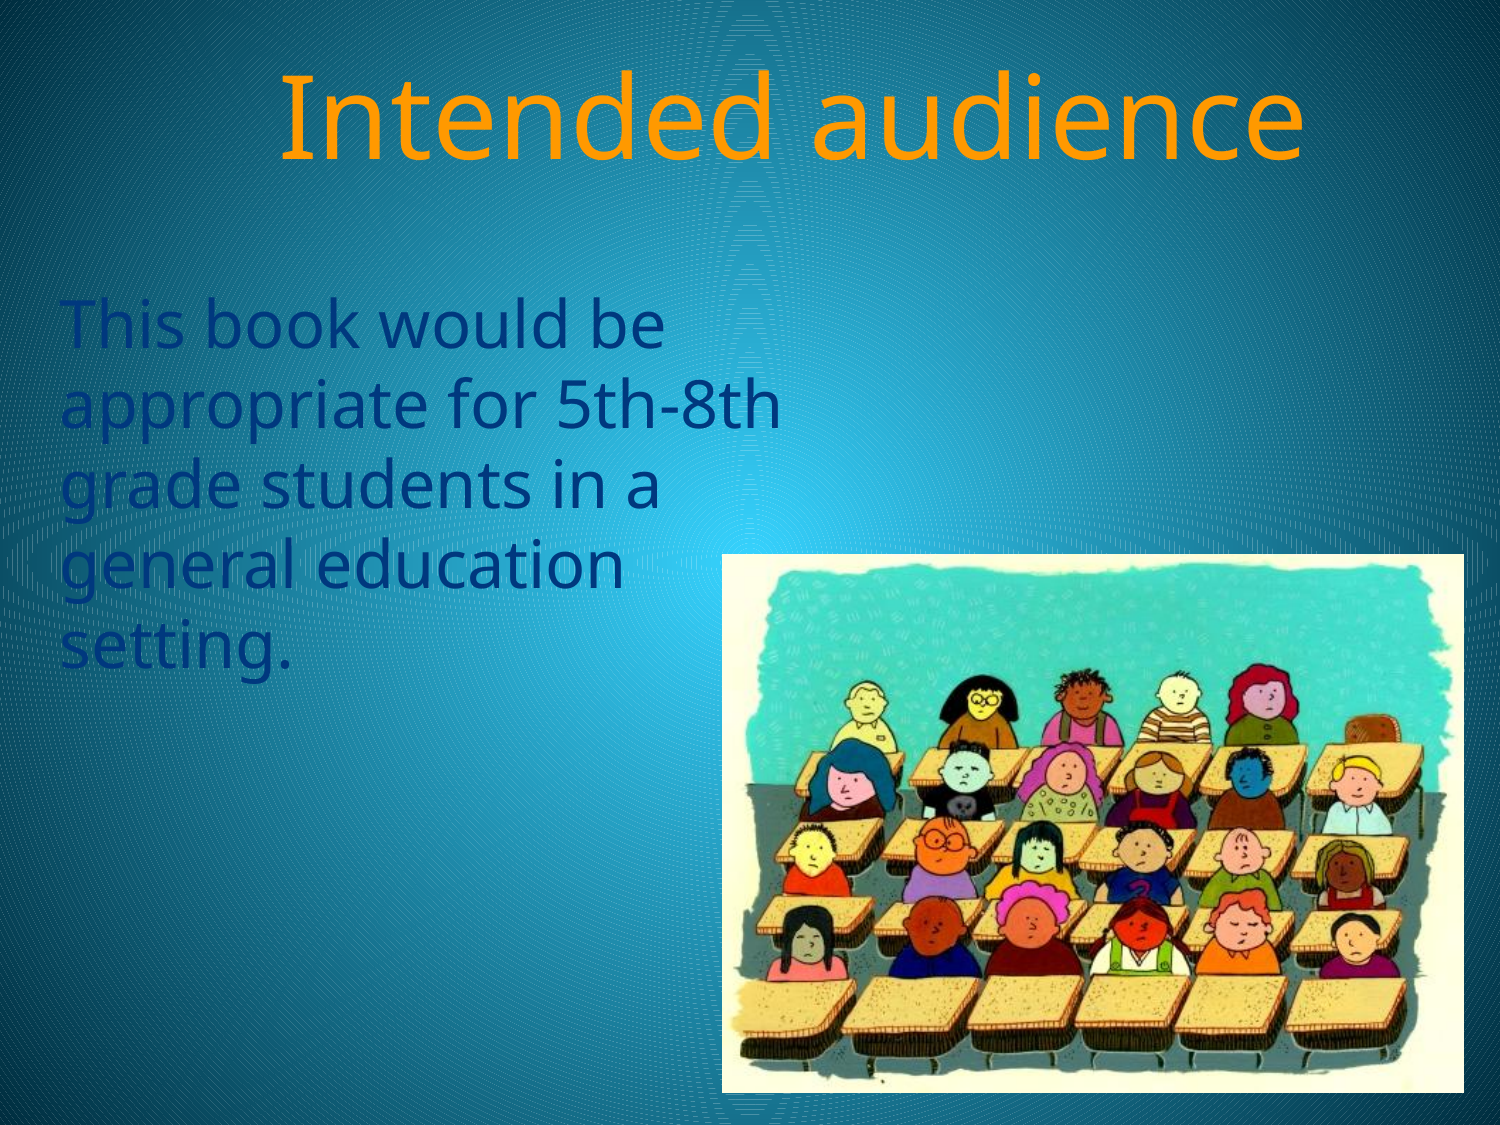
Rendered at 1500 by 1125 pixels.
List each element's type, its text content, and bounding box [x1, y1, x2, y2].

text_box [722, 554, 1464, 1093]
text_box This book would be appropriate for 5th-8th grade students in a general education setting. [44, 266, 883, 1093]
text_box Intended audience [194, 27, 1394, 175]
